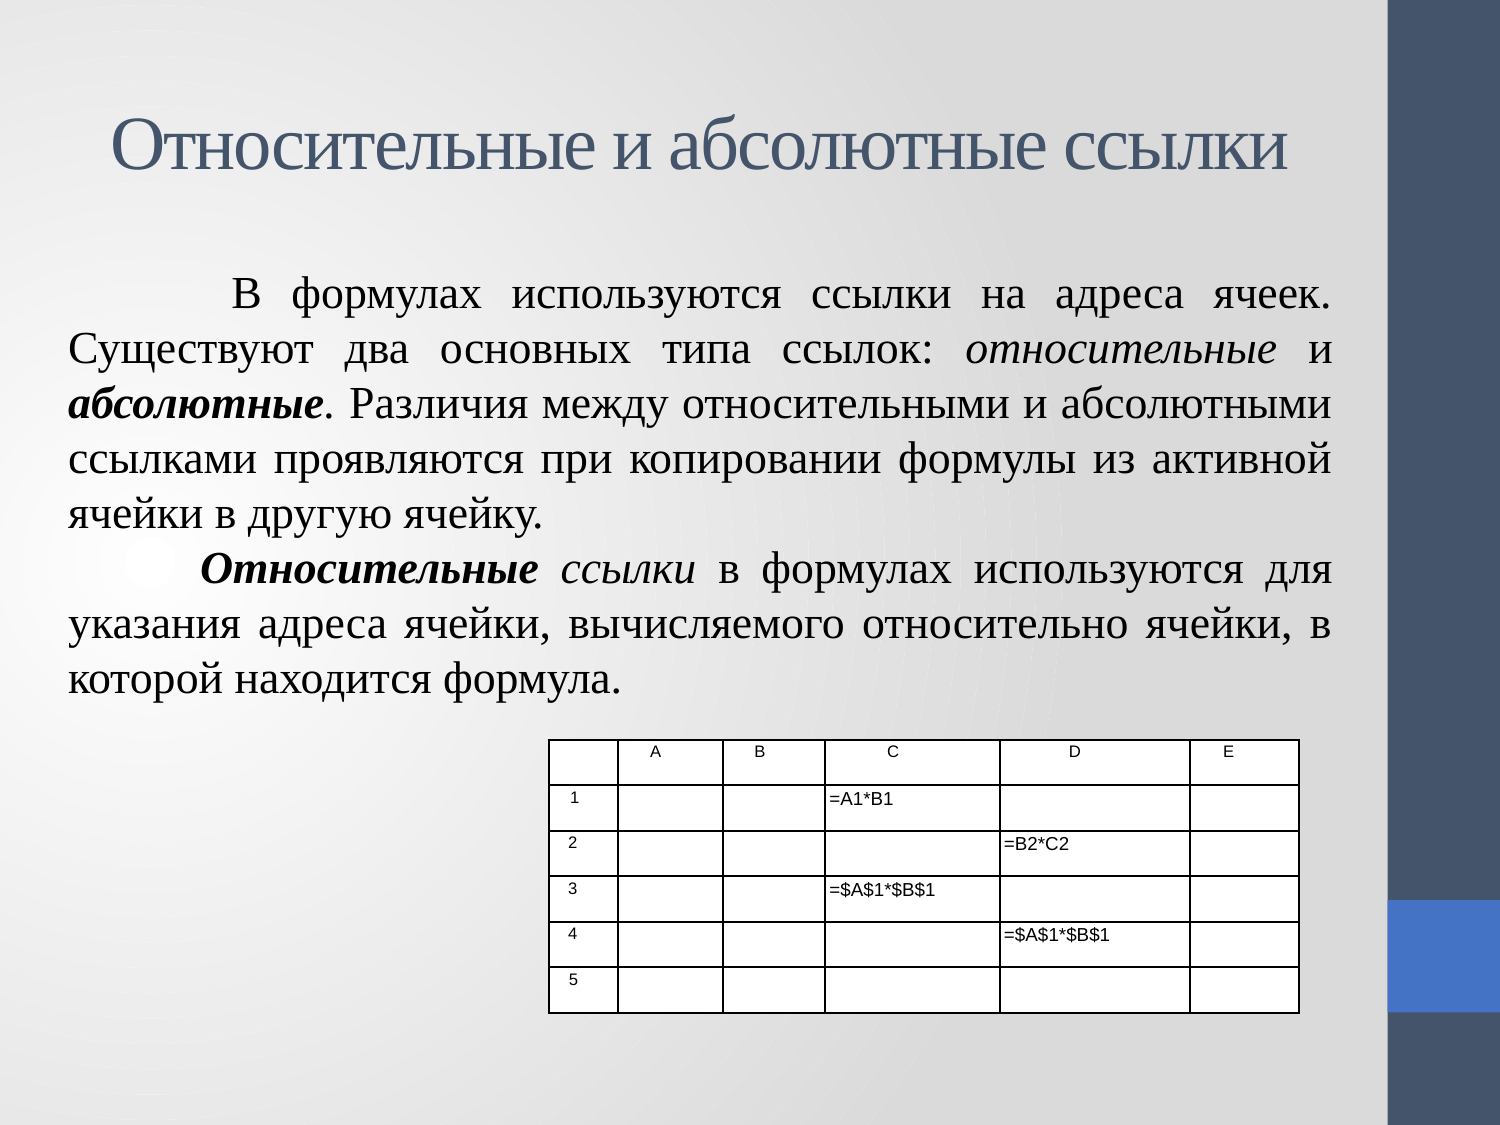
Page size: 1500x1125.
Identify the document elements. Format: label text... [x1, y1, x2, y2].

table_cell 4 [550, 923, 617, 966]
table_cell 3 [550, 877, 617, 921]
table_header А [619, 741, 722, 784]
table_cell [1191, 832, 1298, 875]
table_cell 2 [550, 832, 617, 875]
table_header С [826, 741, 999, 784]
title Относительные и абсолютные ссылки [75, 45, 1325, 233]
table_cell [826, 923, 999, 966]
table_cell =$А$1*$В$1 [1001, 923, 1189, 966]
table_cell [724, 786, 824, 830]
table_cell =$А$1*$В$1 [826, 877, 999, 921]
table_cell [1001, 786, 1189, 830]
table_cell [1191, 923, 1298, 966]
table_cell [619, 923, 722, 966]
table_cell =В2*С2 [1001, 832, 1189, 875]
table_cell 5 [550, 968, 617, 1012]
table_header Е [1191, 741, 1298, 784]
table_cell [724, 923, 824, 966]
list В формулах используются ссылки на адреса ячеек. Существуют два основных типа ссылок: относительные и абсолютные. Различия между относительными и абсолютными ссылками проявляются при копировании формулы из активной ячейки в другую ячейку. Относительные ссылки в формулах используются для указания адреса ячейки, вычисляемого относительно ячейки, в которой находится формула. [53, 255, 1348, 994]
table_cell [1001, 877, 1189, 921]
table_cell [619, 968, 722, 1012]
table_cell =А1*В1 [826, 786, 999, 830]
table_cell [826, 968, 999, 1012]
table_cell 1 [550, 786, 617, 830]
table_cell [1191, 786, 1298, 830]
table_header D [1001, 741, 1189, 784]
table_cell [724, 968, 824, 1012]
table_cell [724, 832, 824, 875]
table_cell [826, 832, 999, 875]
table_cell [1191, 877, 1298, 921]
table_header В [724, 741, 824, 784]
table_cell [724, 877, 824, 921]
table_cell [619, 832, 722, 875]
table_cell [619, 877, 722, 921]
table_cell [619, 786, 722, 830]
table_header [550, 741, 617, 784]
table_cell [1001, 968, 1189, 1012]
table_cell [1191, 968, 1298, 1012]
